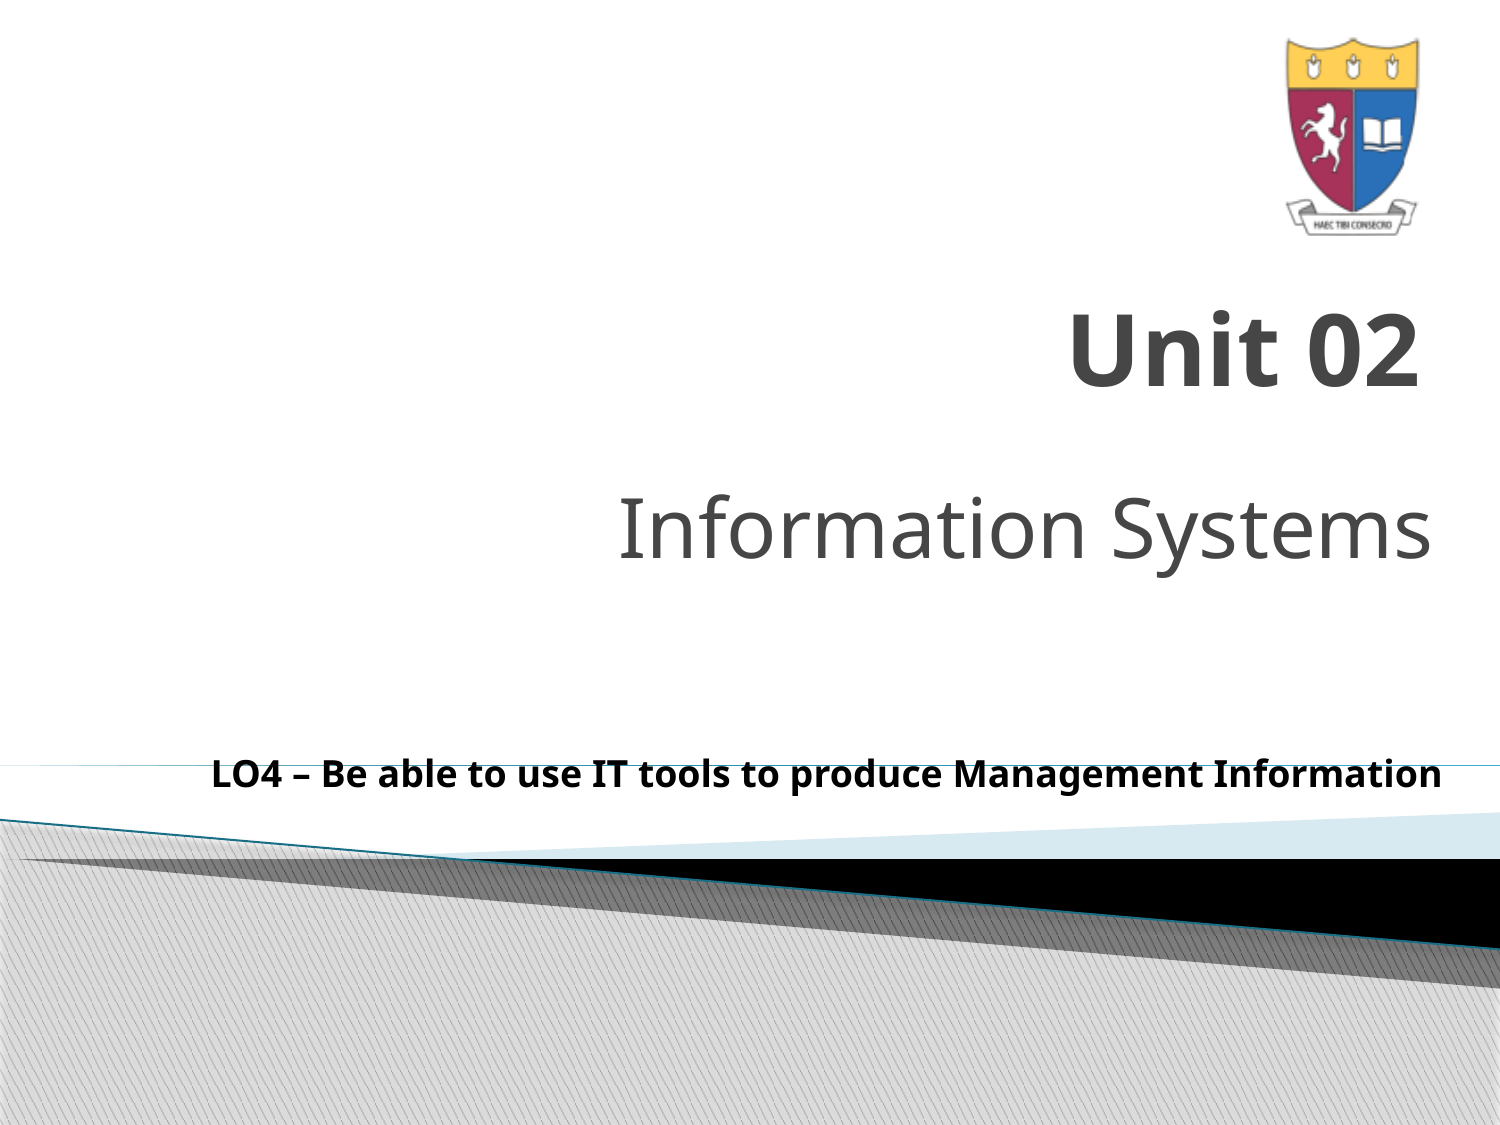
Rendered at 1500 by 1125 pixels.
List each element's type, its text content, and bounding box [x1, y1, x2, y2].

picture [1269, 30, 1436, 244]
text_box LO4 – Be able to use IT tools to produce Management Information [100, 742, 1459, 803]
picture [5, 859, 1500, 989]
subtitle Information Systems [177, 468, 1453, 592]
title Unit 02 [161, 113, 1437, 414]
